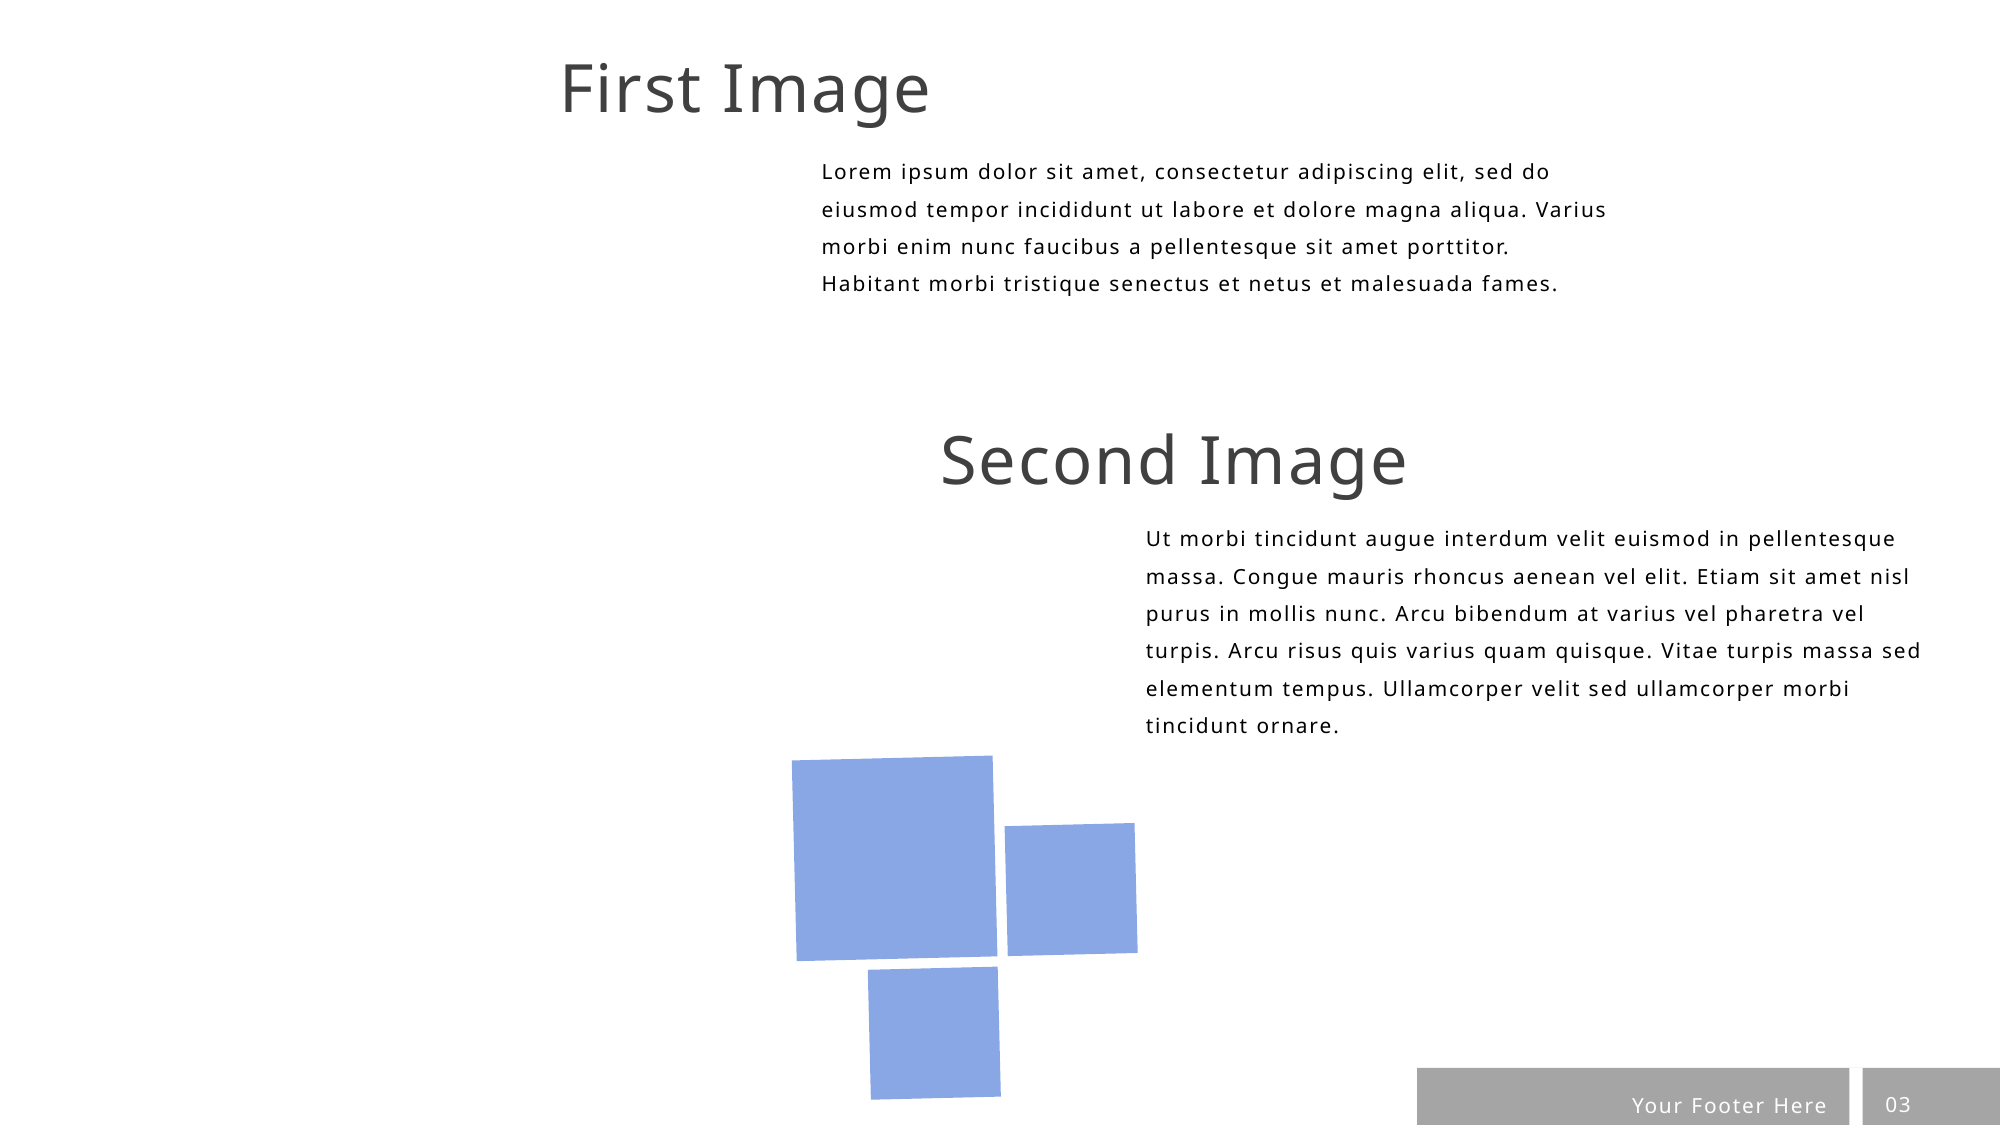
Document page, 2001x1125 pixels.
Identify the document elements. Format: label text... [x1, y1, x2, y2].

text_box [867, 993, 1002, 1101]
text_box [1018, 821, 1139, 957]
text_box Lorem ipsum dolor sit amet, consectetur adipiscing elit, sed do eiusmod tempor incididunt ut labore et dolore magna aliqua. Varius morbi enim nunc faucibus a pellentesque sit amet porttitor. Habitant morbi tristique senectus et netus et malesuada fames. [806, 138, 1627, 304]
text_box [1417, 1067, 2000, 1125]
text_box Ut morbi tincidunt augue interdum velit euismod in pellentesque massa. Congue mauris rhoncus aenean vel elit. Etiam sit amet nisl purus in mollis nunc. Arcu bibendum at varius vel pharetra vel turpis. Arcu risus quis varius quam quisque. Vitae turpis massa sed elementum tempus. Ullamcorper velit sed ullamcorper morbi tincidunt ornare. [1131, 506, 1951, 746]
text_box Second Image [1018, 410, 1509, 505]
text_box First Image [638, 38, 1128, 134]
picture [32, 29, 1018, 993]
